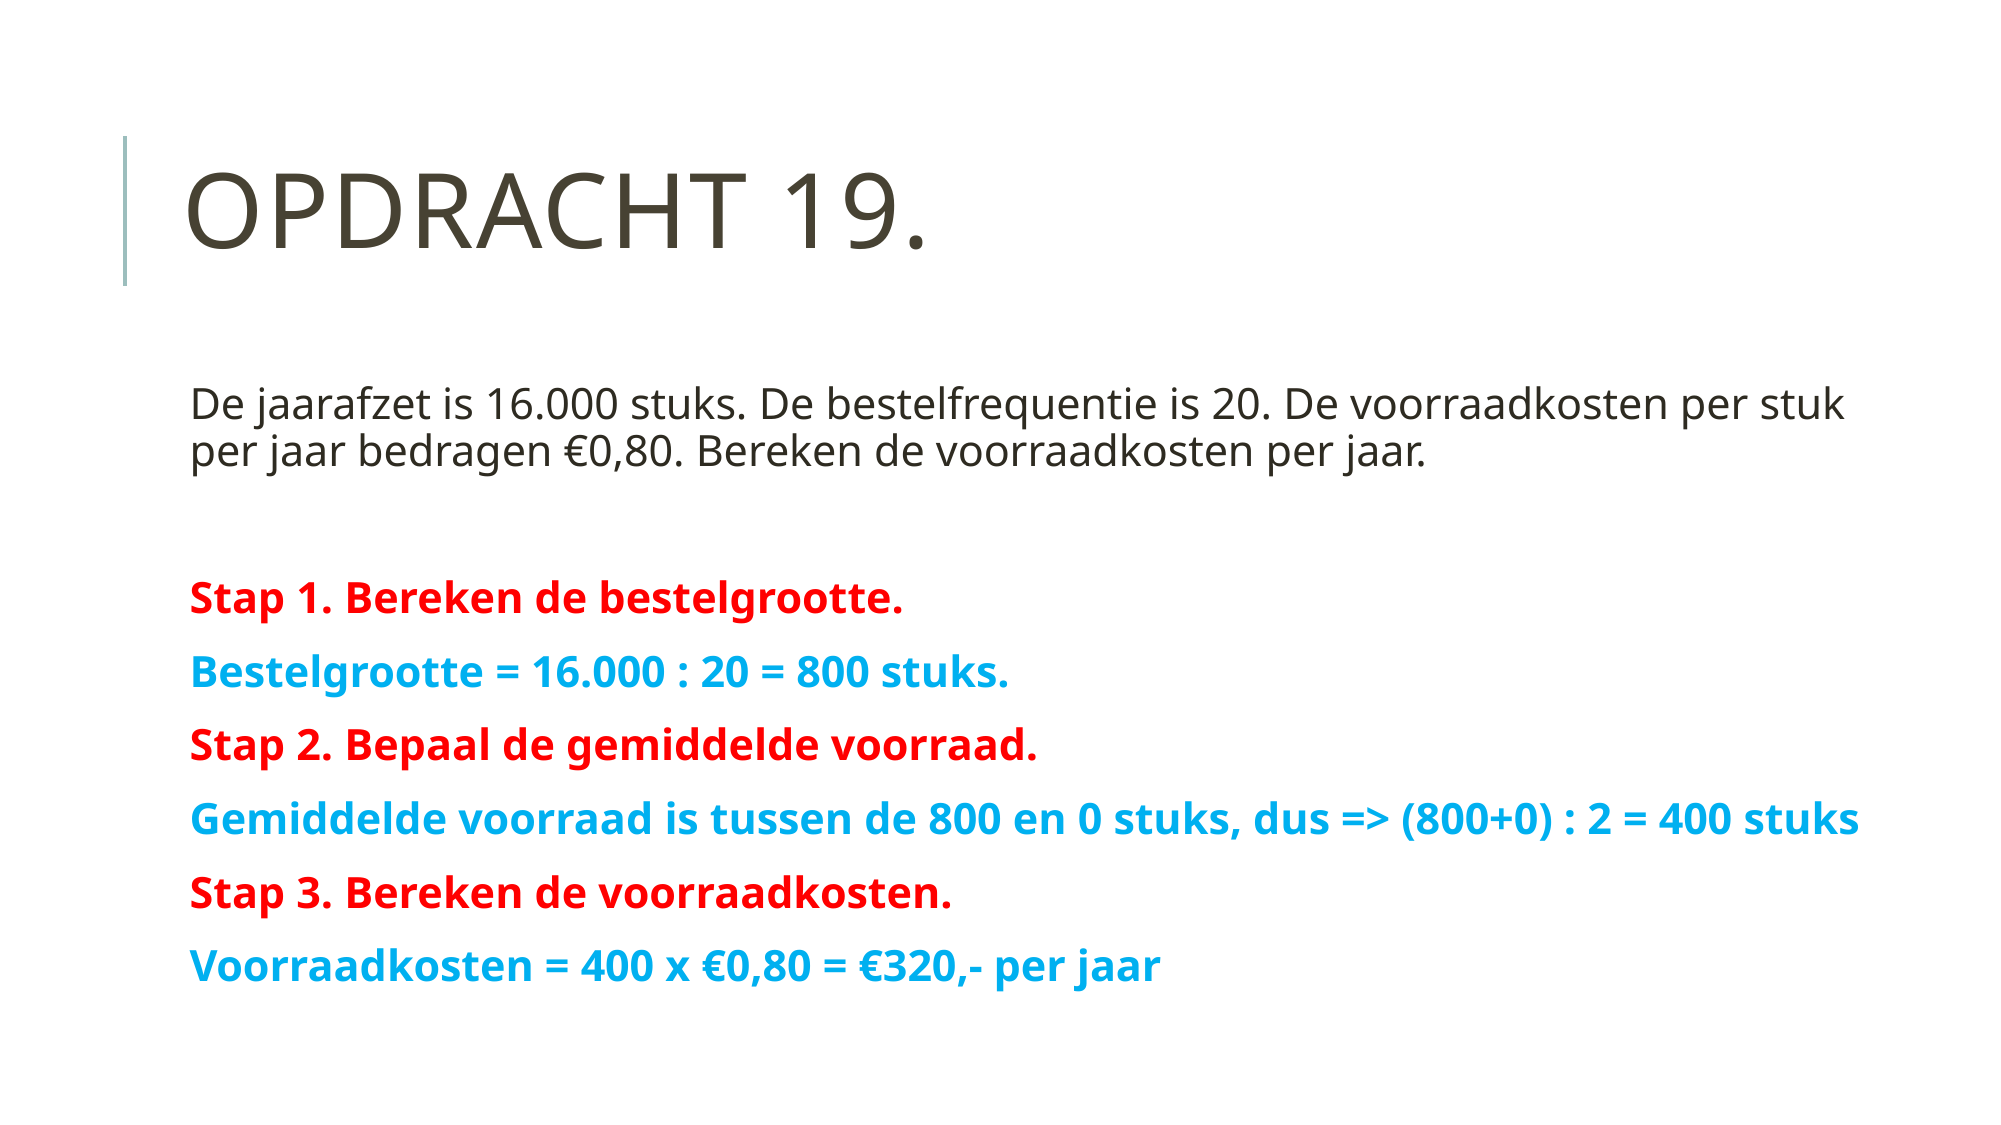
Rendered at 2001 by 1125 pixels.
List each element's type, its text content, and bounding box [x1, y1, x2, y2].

list De jaarafzet is 16.000 stuks. De bestelfrequentie is 20. De voorraadkosten per stuk per jaar bedragen €0,80. Bereken de voorraadkosten per jaar. Stap 1. Bereken de bestelgrootte. Bestelgrootte = 16.000 : 20 = 800 stuks. Stap 2. Bepaal de gemiddelde voorraad. Gemiddelde voorraad is tussen de 800 en 0 stuks, dus => (800+0) : 2 = 400 stuks Stap 3. Bereken de voorraadkosten. Voorraadkosten = 400 x €0,80 = €320,- per jaar [168, 375, 1873, 1035]
title Opdracht 19. [168, 96, 1763, 342]
